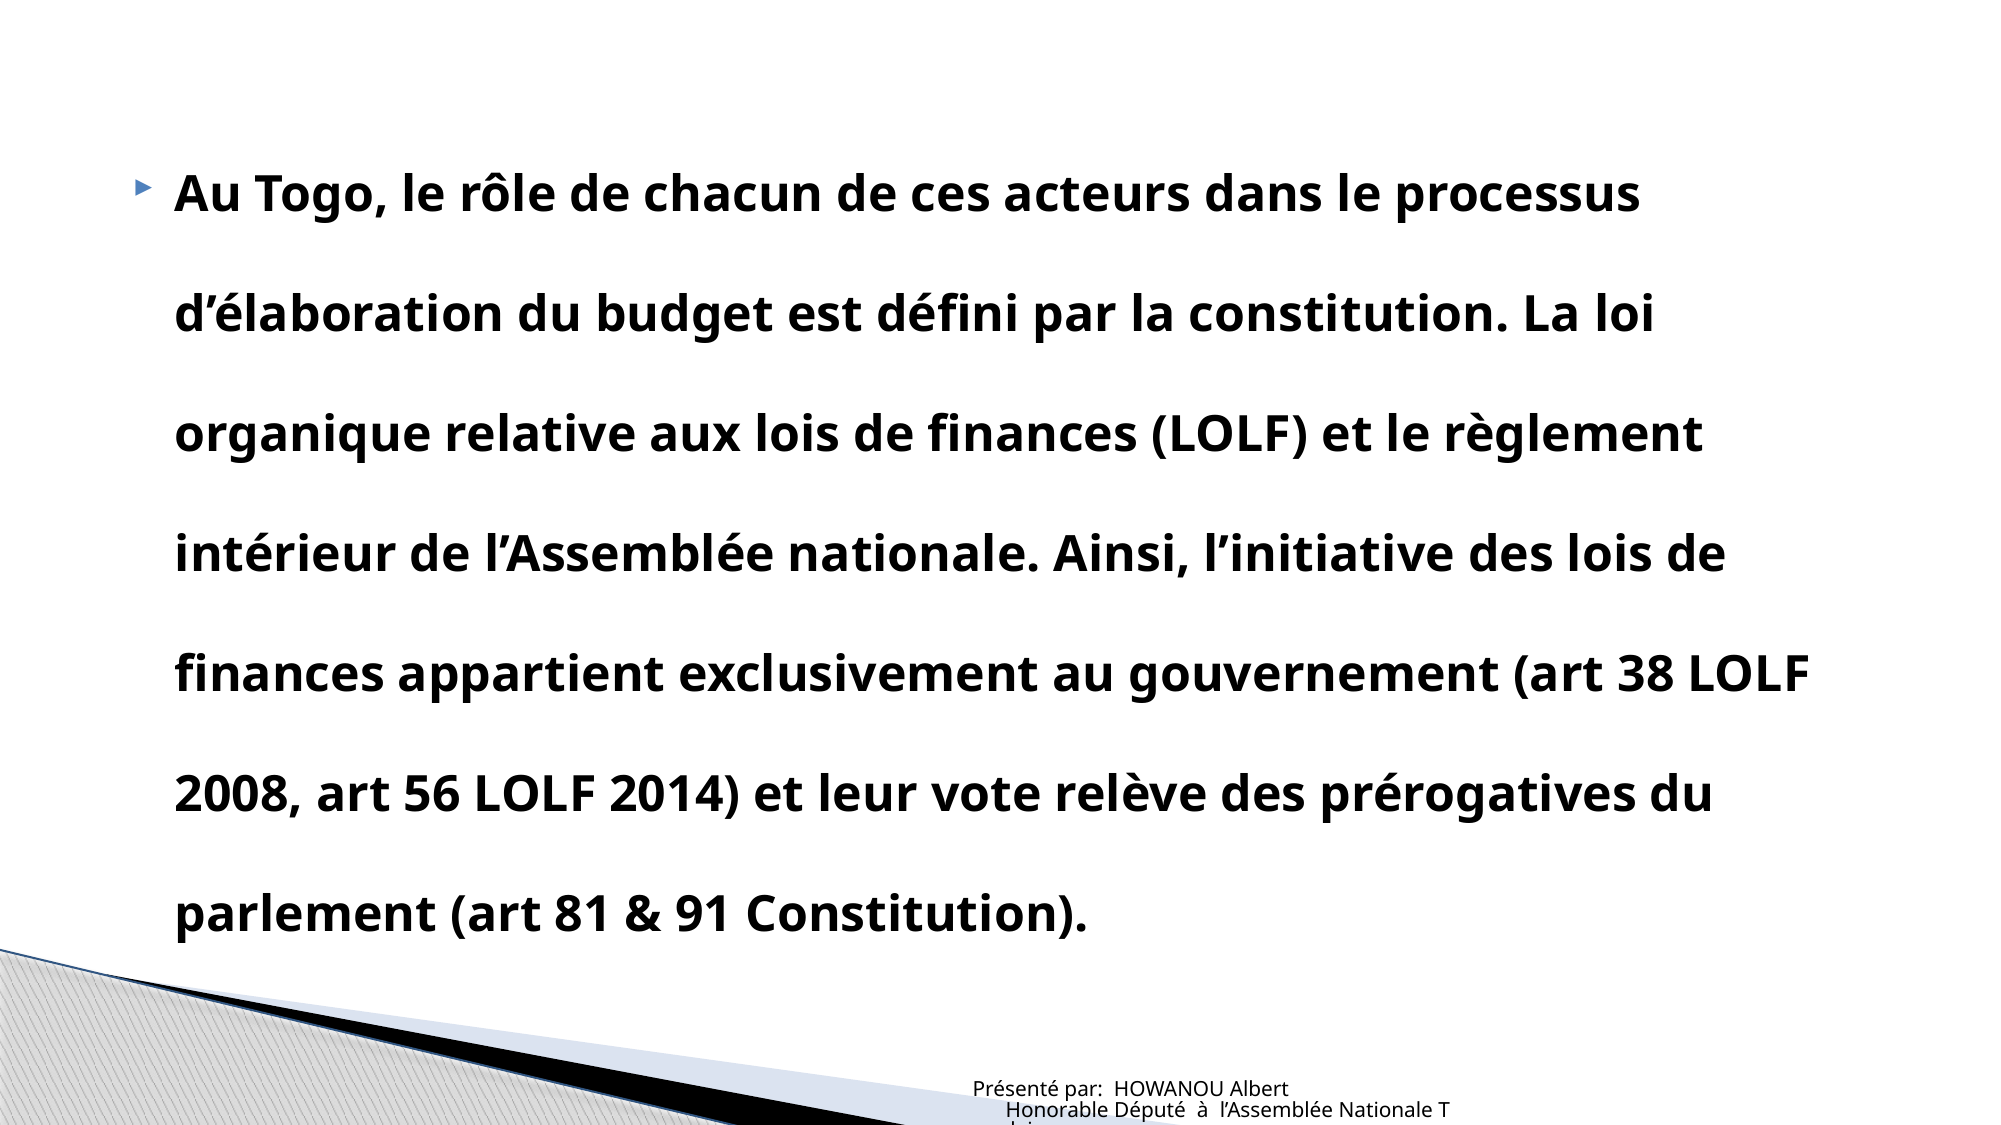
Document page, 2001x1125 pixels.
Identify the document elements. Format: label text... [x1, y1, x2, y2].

footer Présenté par: HOWANOU Albert Honorable Député à l’Assemblée Nationale Togolaise [957, 1051, 1473, 1112]
list Au Togo, le rôle de chacun de ces acteurs dans le processus d’élaboration du budget est défini par la constitution. La loi organique relative aux lois de finances (LOLF) et le règlement intérieur de l’Assemblée nationale. Ainsi, l’initiative des lois de finances appartient exclusivement au gouvernement (art 38 LOLF 2008, art 56 LOLF 2014) et leur vote relève des prérogatives du parlement (art 81 & 91 Constitution). [99, 94, 1900, 1018]
